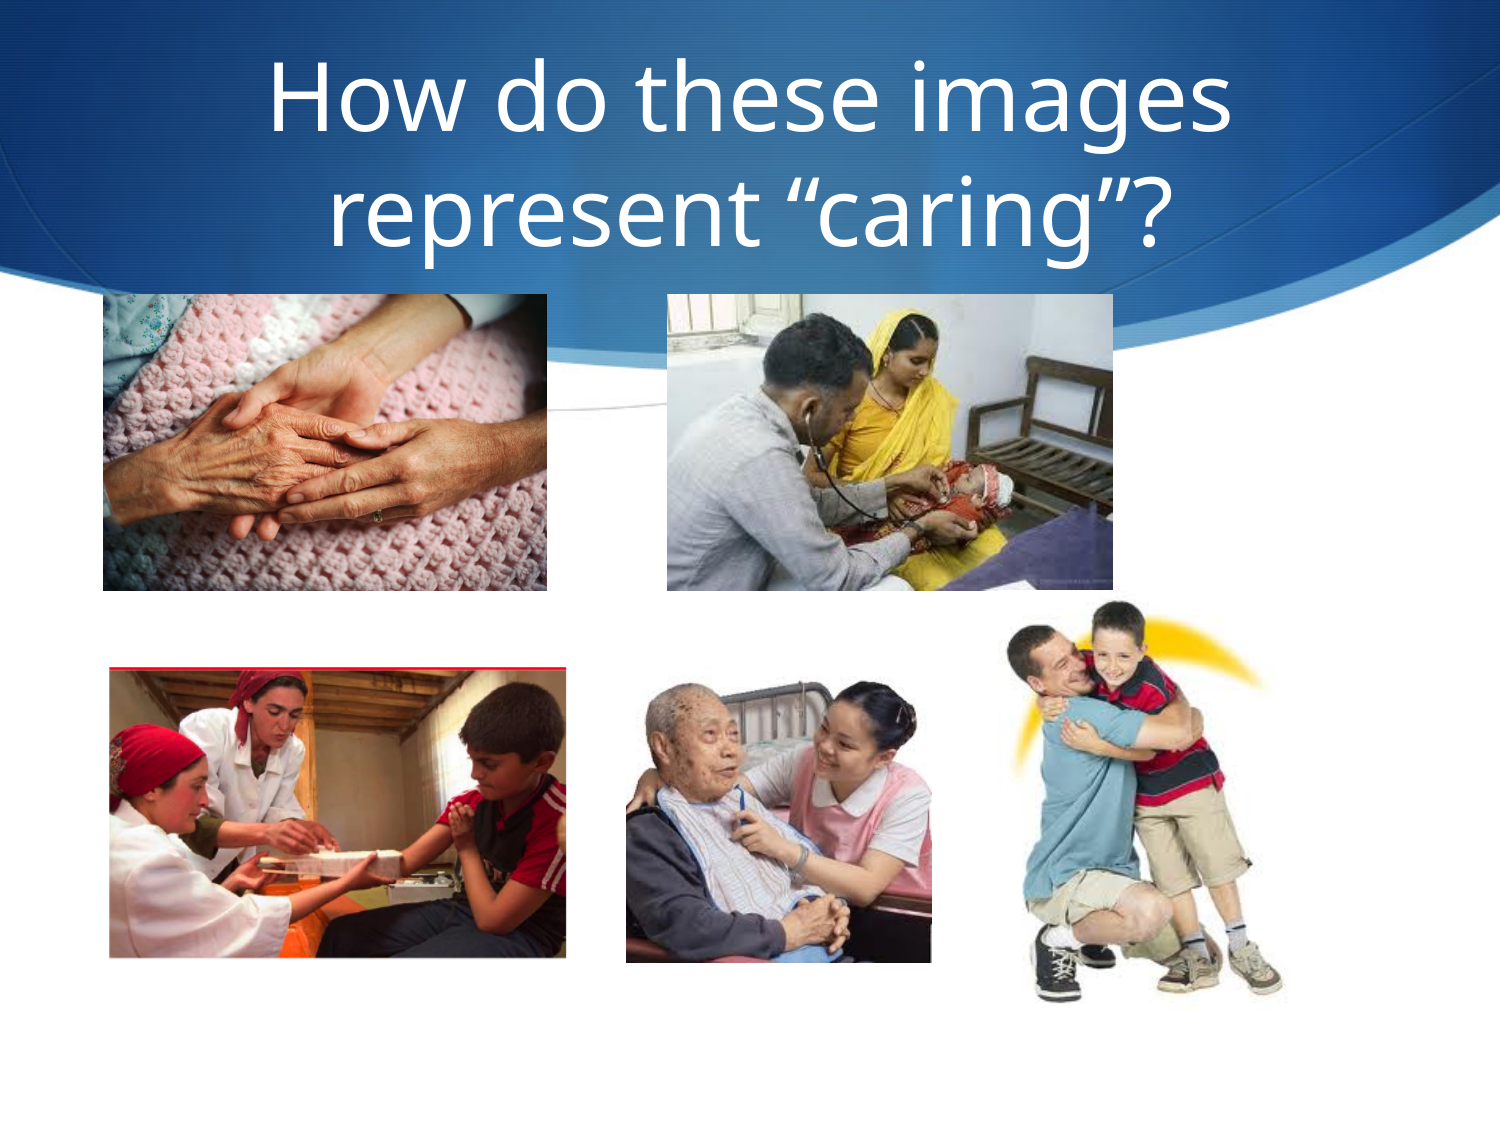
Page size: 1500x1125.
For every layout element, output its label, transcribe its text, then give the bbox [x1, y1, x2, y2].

picture [0, 0, 1500, 1125]
title How do these images represent “caring”? [75, 56, 1425, 245]
